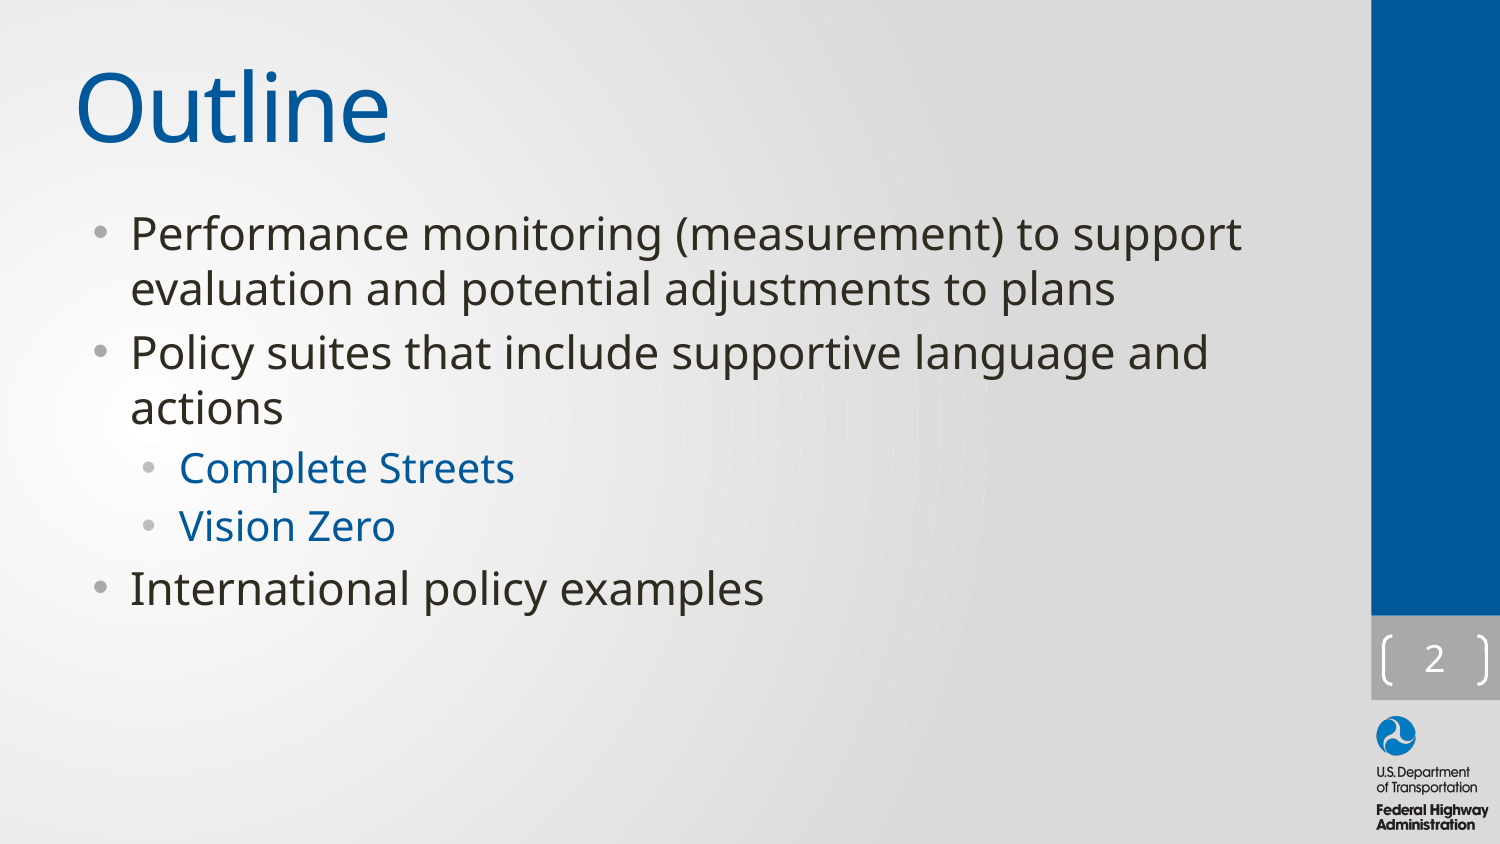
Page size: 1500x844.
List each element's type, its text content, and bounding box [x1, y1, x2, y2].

slide_number 2 [1381, 634, 1488, 687]
list Performance monitoring (measurement) to support evaluation and potential adjustments to plans Policy suites that include supportive language and actions Complete Streets Vision Zero International policy examples [58, 196, 1309, 788]
title Outline [58, 33, 1309, 175]
